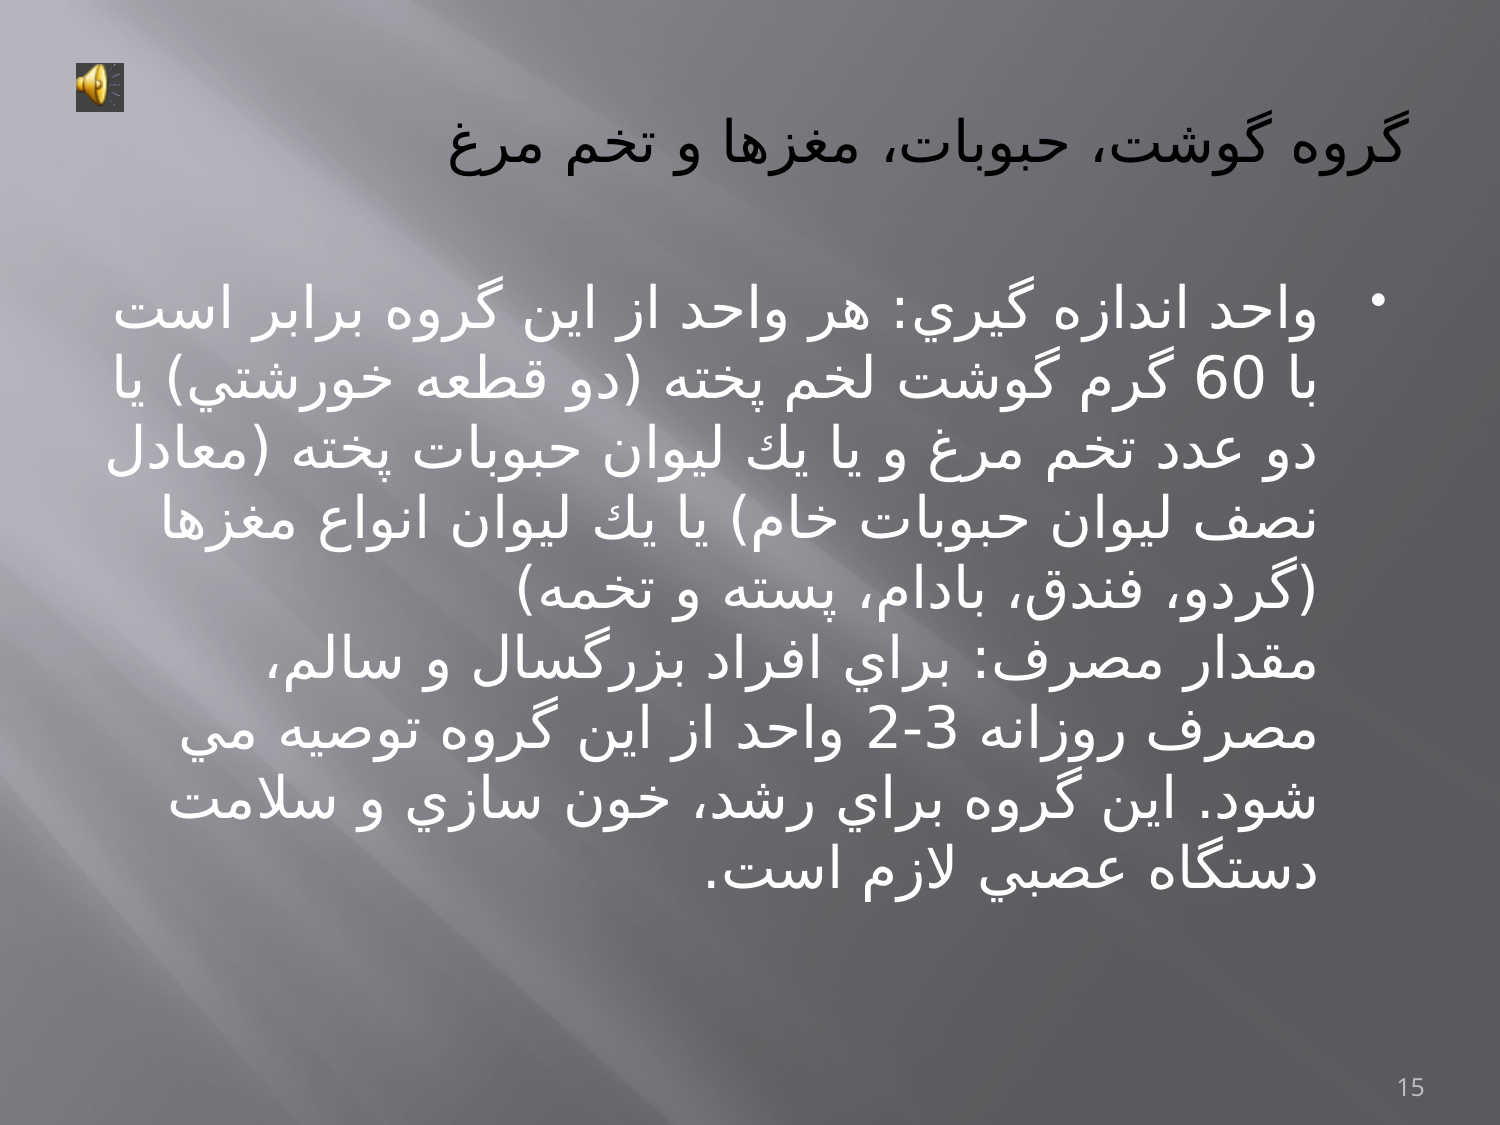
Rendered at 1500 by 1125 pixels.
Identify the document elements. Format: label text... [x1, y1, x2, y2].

list واحد اندازه گيري: هر واحد از اين گروه برابر است با 60 گرم گوشت لخم پخته (دو قطعه خورشتي) يا دو عدد تخم مرغ و يا يك ليوان حبوبات پخته (معادل نصف ليوان حبوبات خام) يا يك ليوان انواع مغزها (گردو، فندق، بادام، پسته و تخمه) مقدار مصرف: براي افراد بزرگسال و سالم، مصرف روزانه 3-2 واحد از اين گروه توصيه مي شود. اين گروه براي رشد، خون سازي و سلامت دستگاه عصبي لازم است. [75, 262, 1425, 1035]
title گروه گوشت، حبوبات، مغزها و تخم مرغ [75, 45, 1425, 233]
picture [74, 62, 126, 113]
slide_number 15 [1299, 1052, 1425, 1113]
